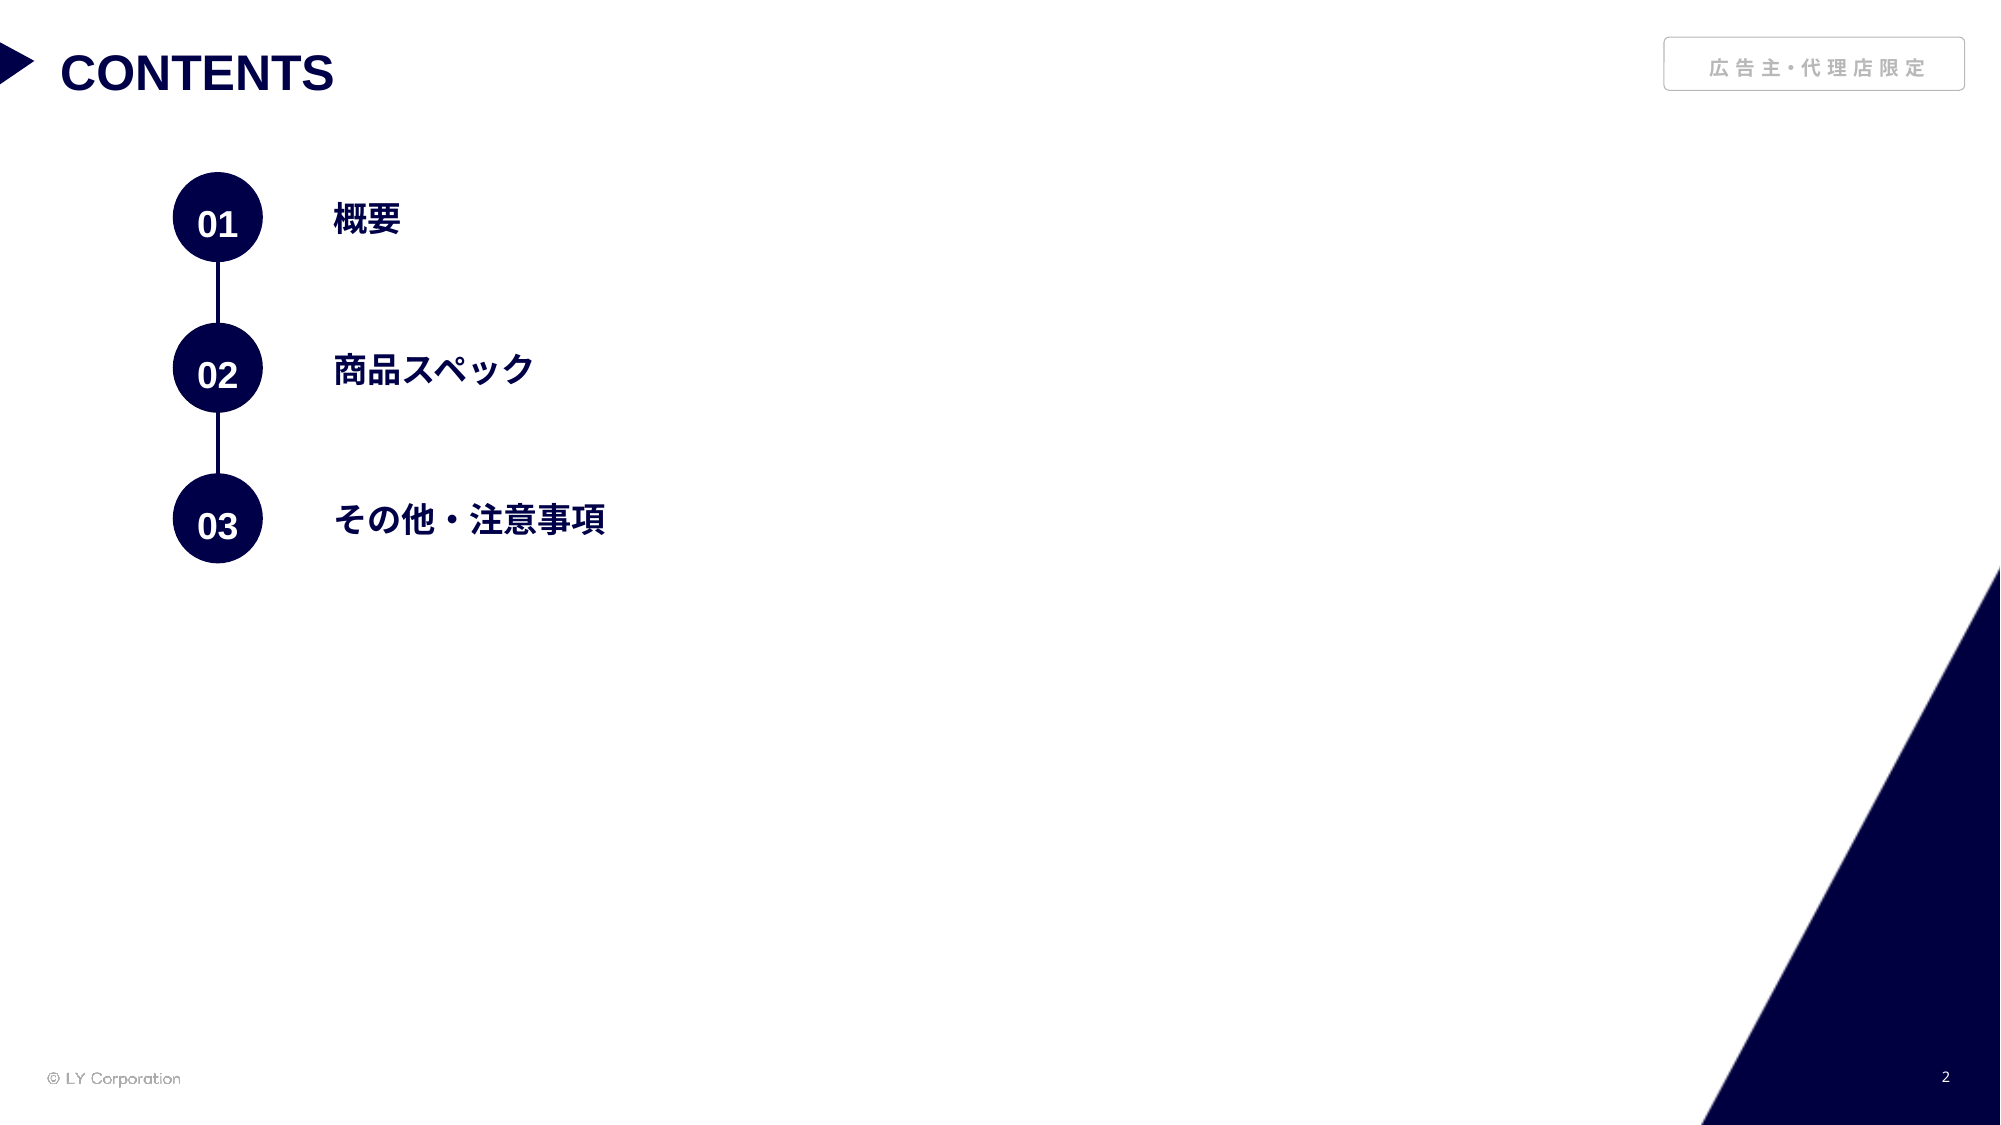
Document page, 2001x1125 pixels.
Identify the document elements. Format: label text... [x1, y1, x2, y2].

list 商品スペック [318, 338, 1208, 398]
list 概要 [318, 187, 1208, 247]
picture [34, 1058, 193, 1101]
list その他・注意事項 [318, 488, 1208, 548]
